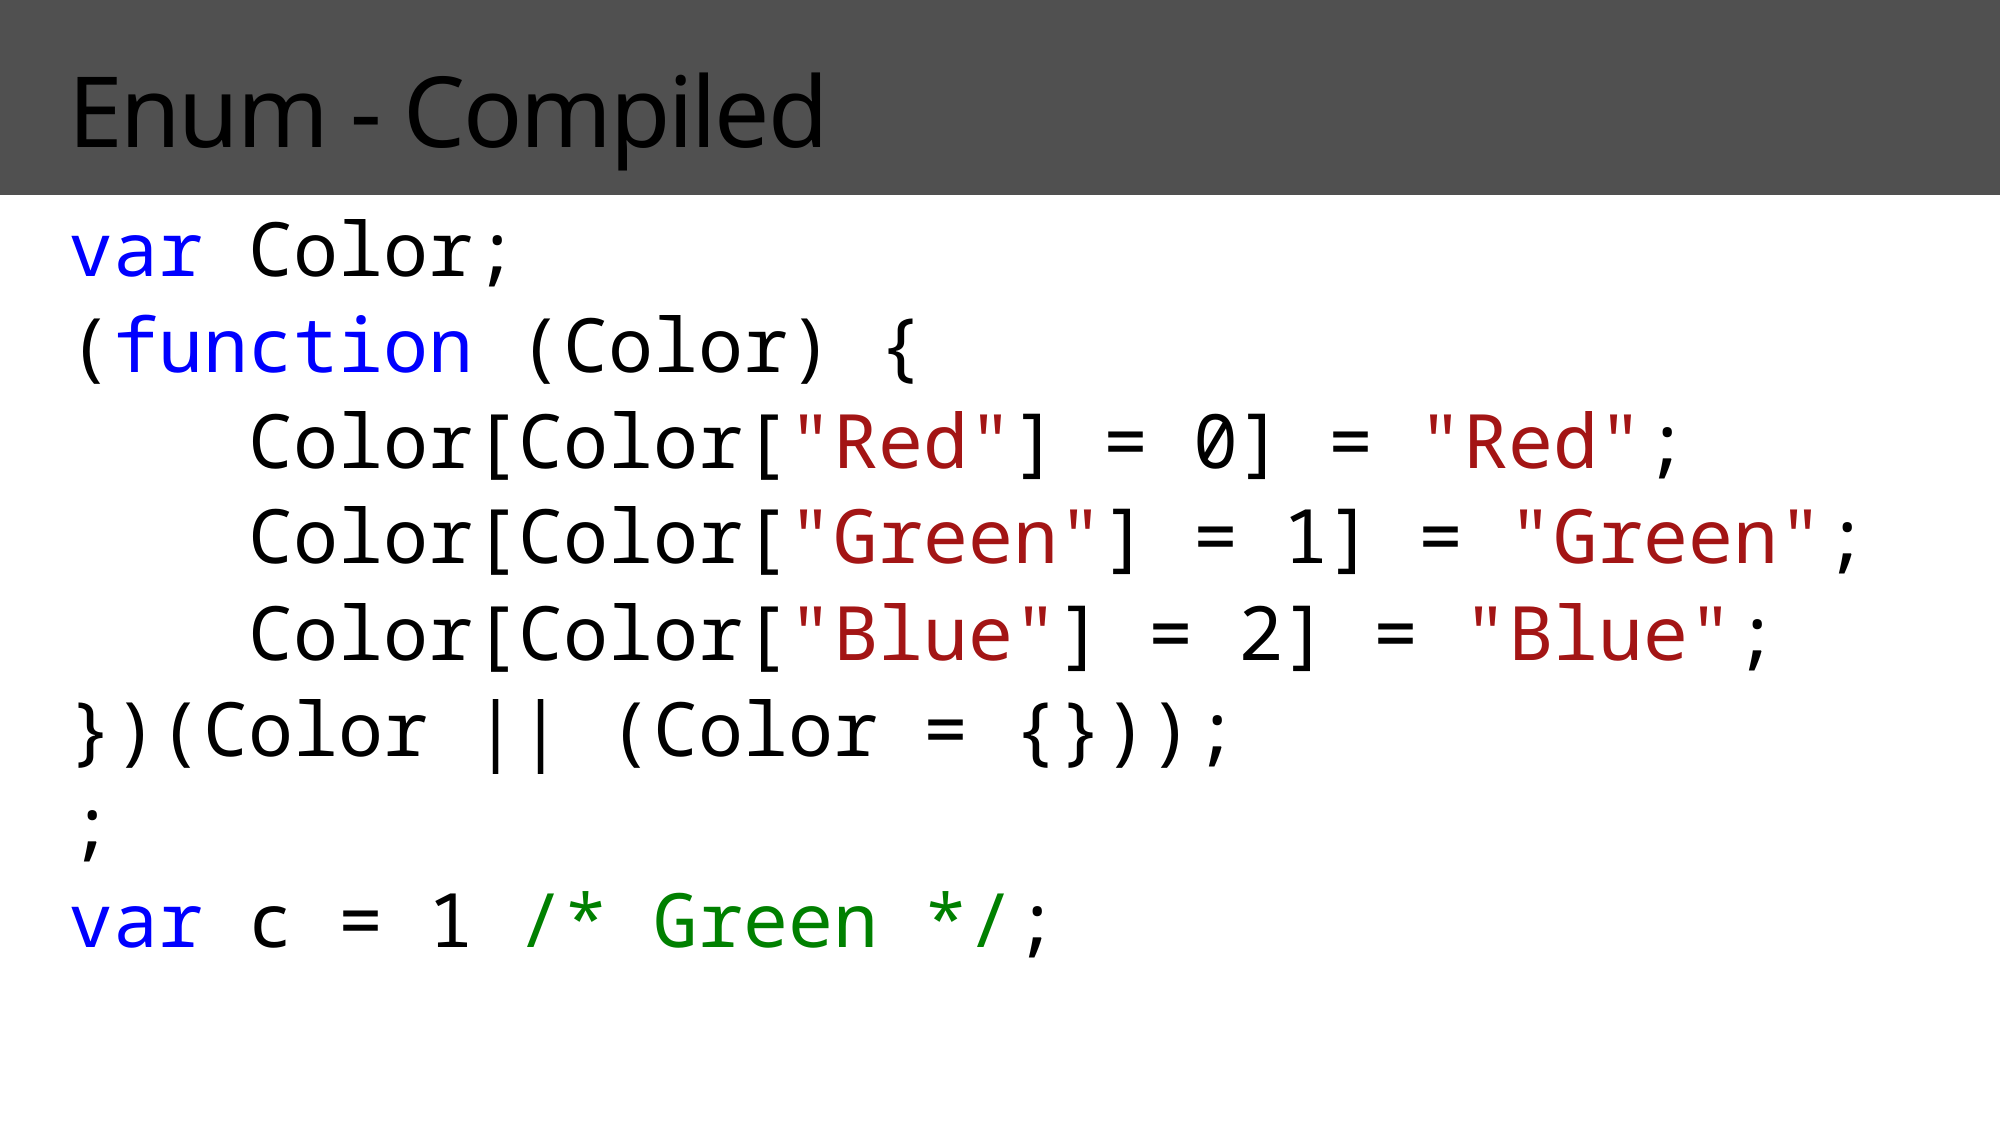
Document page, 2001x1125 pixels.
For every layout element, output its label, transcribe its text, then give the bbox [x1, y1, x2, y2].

title Enum - Compiled [44, 47, 1957, 196]
list var Color; (function (Color) { Color[Color["Red"] = 0] = "Red"; Color[Color["Green"] = 1] = "Green"; Color[Color["Blue"] = 2] = "Blue"; })(Color || (Color = {})); ; var c = 1 /* Green */; [44, 196, 1956, 1009]
